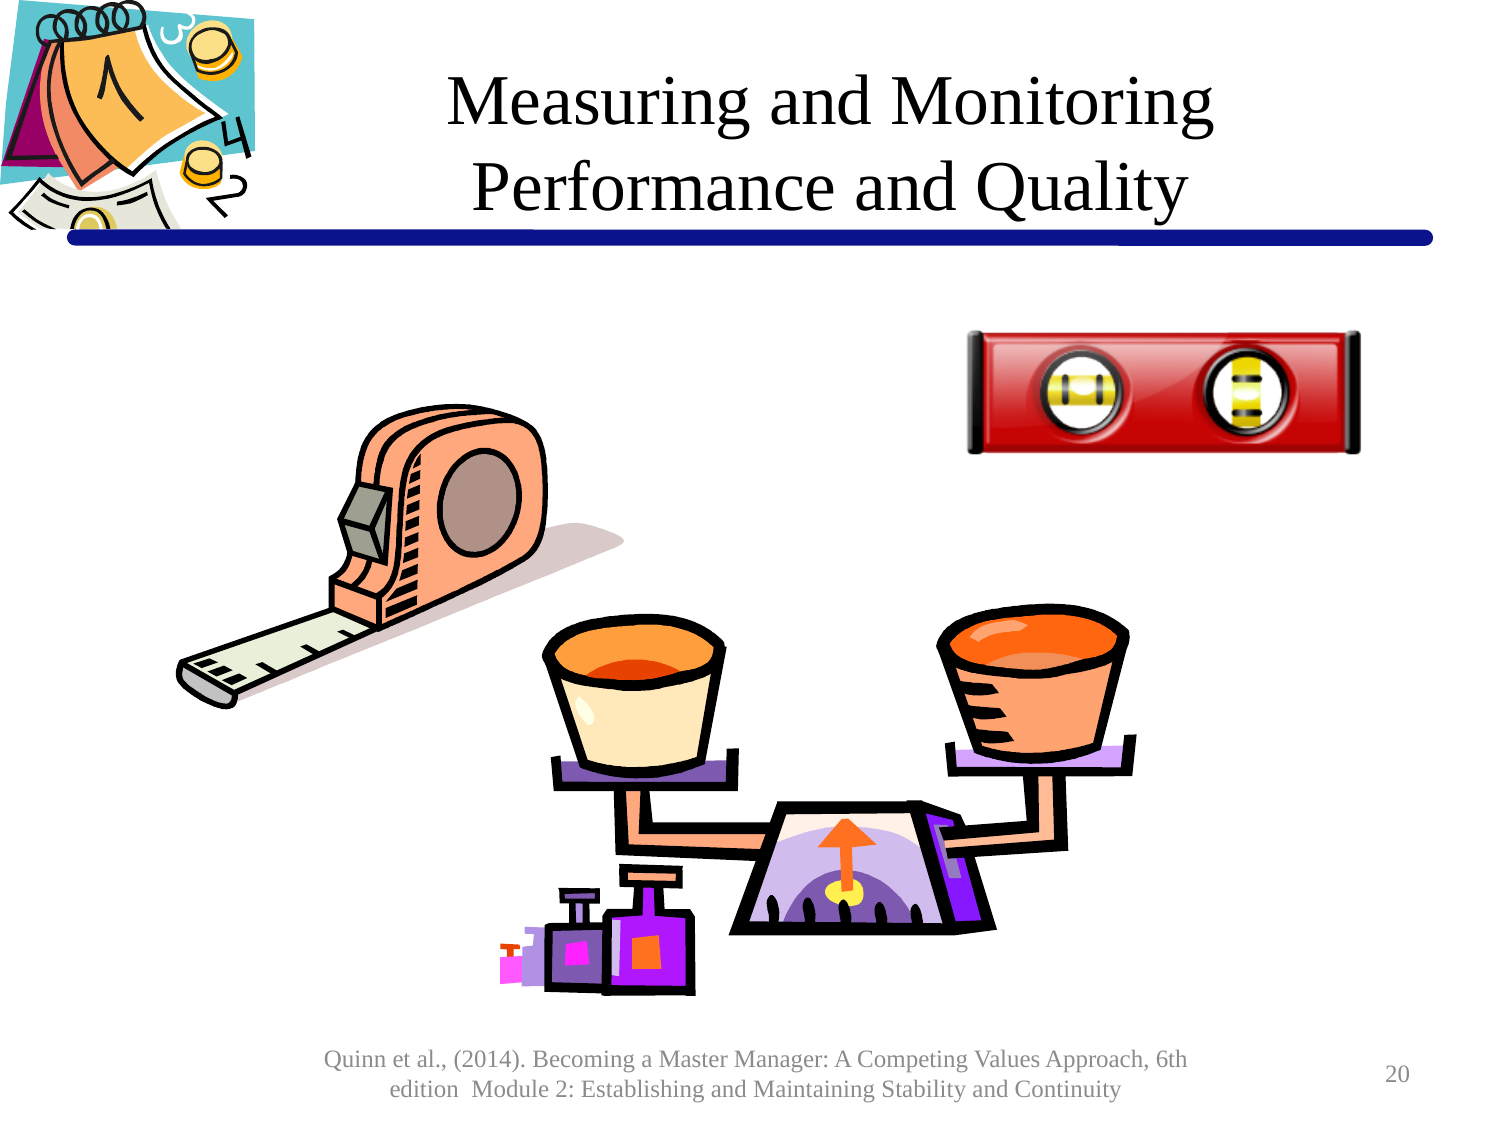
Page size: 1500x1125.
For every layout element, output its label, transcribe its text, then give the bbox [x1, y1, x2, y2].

picture [174, 162, 1388, 1001]
footer Quinn et al., (2014). Becoming a Master Manager: A Competing Values Approach, 6th edition Module 2: Establishing and Maintaining Stability and Continuity [287, 1042, 1074, 1103]
picture [0, 0, 258, 233]
slide_number 20 [1074, 1042, 1425, 1103]
title Measuring and Monitoring Performance and Quality [287, 45, 1375, 233]
